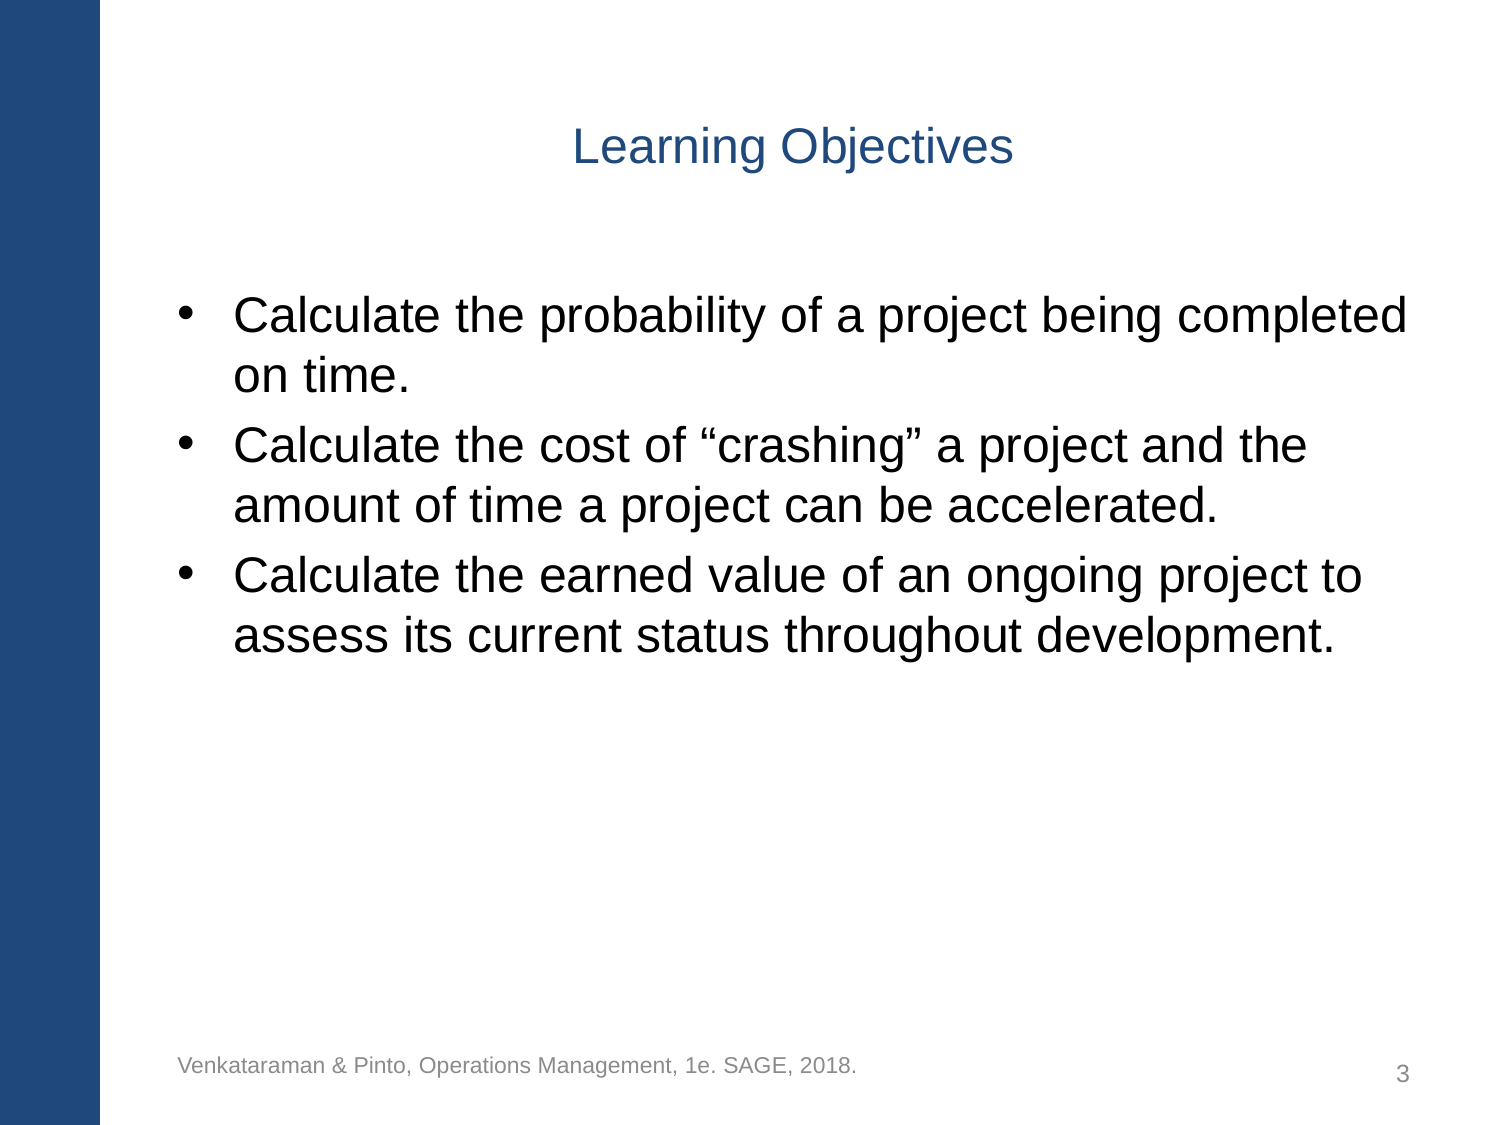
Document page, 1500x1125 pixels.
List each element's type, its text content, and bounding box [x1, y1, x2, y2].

title Learning Objectives [162, 50, 1425, 238]
footer Venkataraman & Pinto, Operations Management, 1e. SAGE, 2018. [162, 1042, 1313, 1103]
slide_number 3 [1350, 1042, 1425, 1103]
list Calculate the probability of a project being completed on time. Calculate the cost of “crashing” a project and the amount of time a project can be accelerated. Calculate the earned value of an ongoing project to assess its current status throughout development. [162, 275, 1425, 1005]
